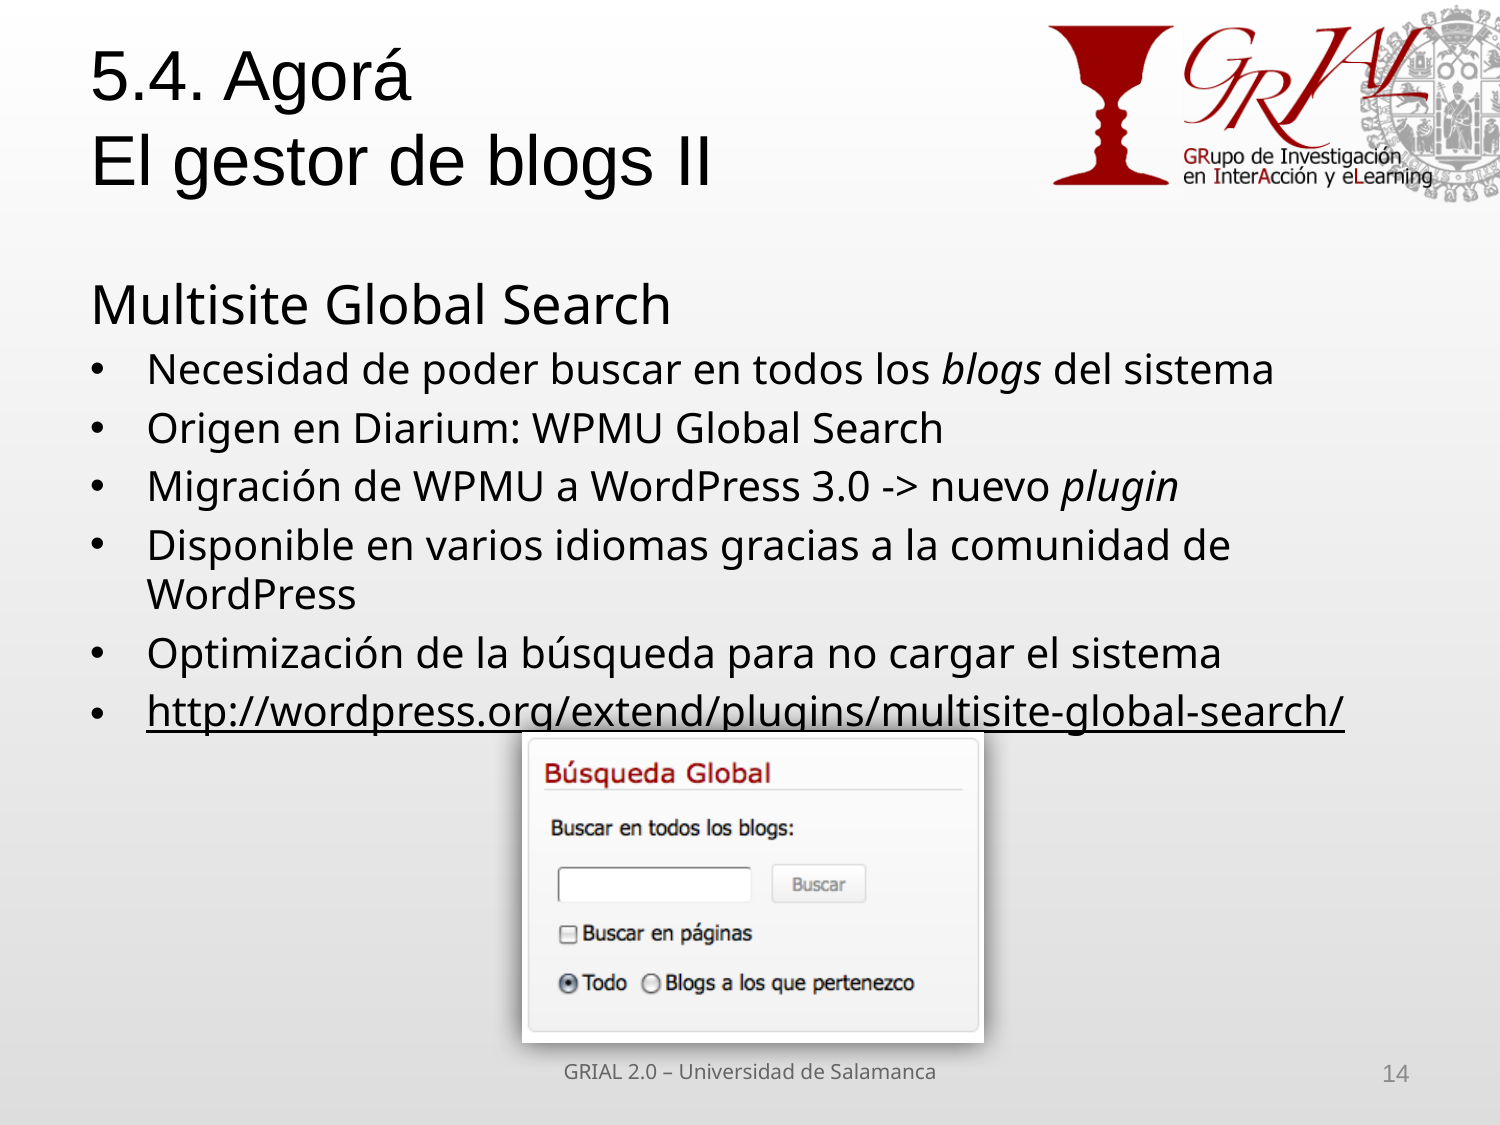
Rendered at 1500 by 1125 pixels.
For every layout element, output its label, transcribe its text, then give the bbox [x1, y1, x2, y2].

picture [1039, 0, 1500, 209]
title 5.4. Agorá El gestor de blogs II [75, 20, 1040, 209]
picture [522, 732, 984, 1043]
list Multisite Global Search Necesidad de poder buscar en todos los blogs del sistema Origen en Diarium: WPMU Global Search Migración de WPMU a WordPress 3.0 -> nuevo plugin Disponible en varios idiomas gracias a la comunidad de WordPress Optimización de la búsqueda para no cargar el sistema http://wordpress.org/extend/plugins/multisite-global-search/ [75, 262, 1425, 1005]
footer GRIAL 2.0 – Universidad de Salamanca [512, 1055, 988, 1103]
slide_number 14 [1074, 1042, 1425, 1103]
